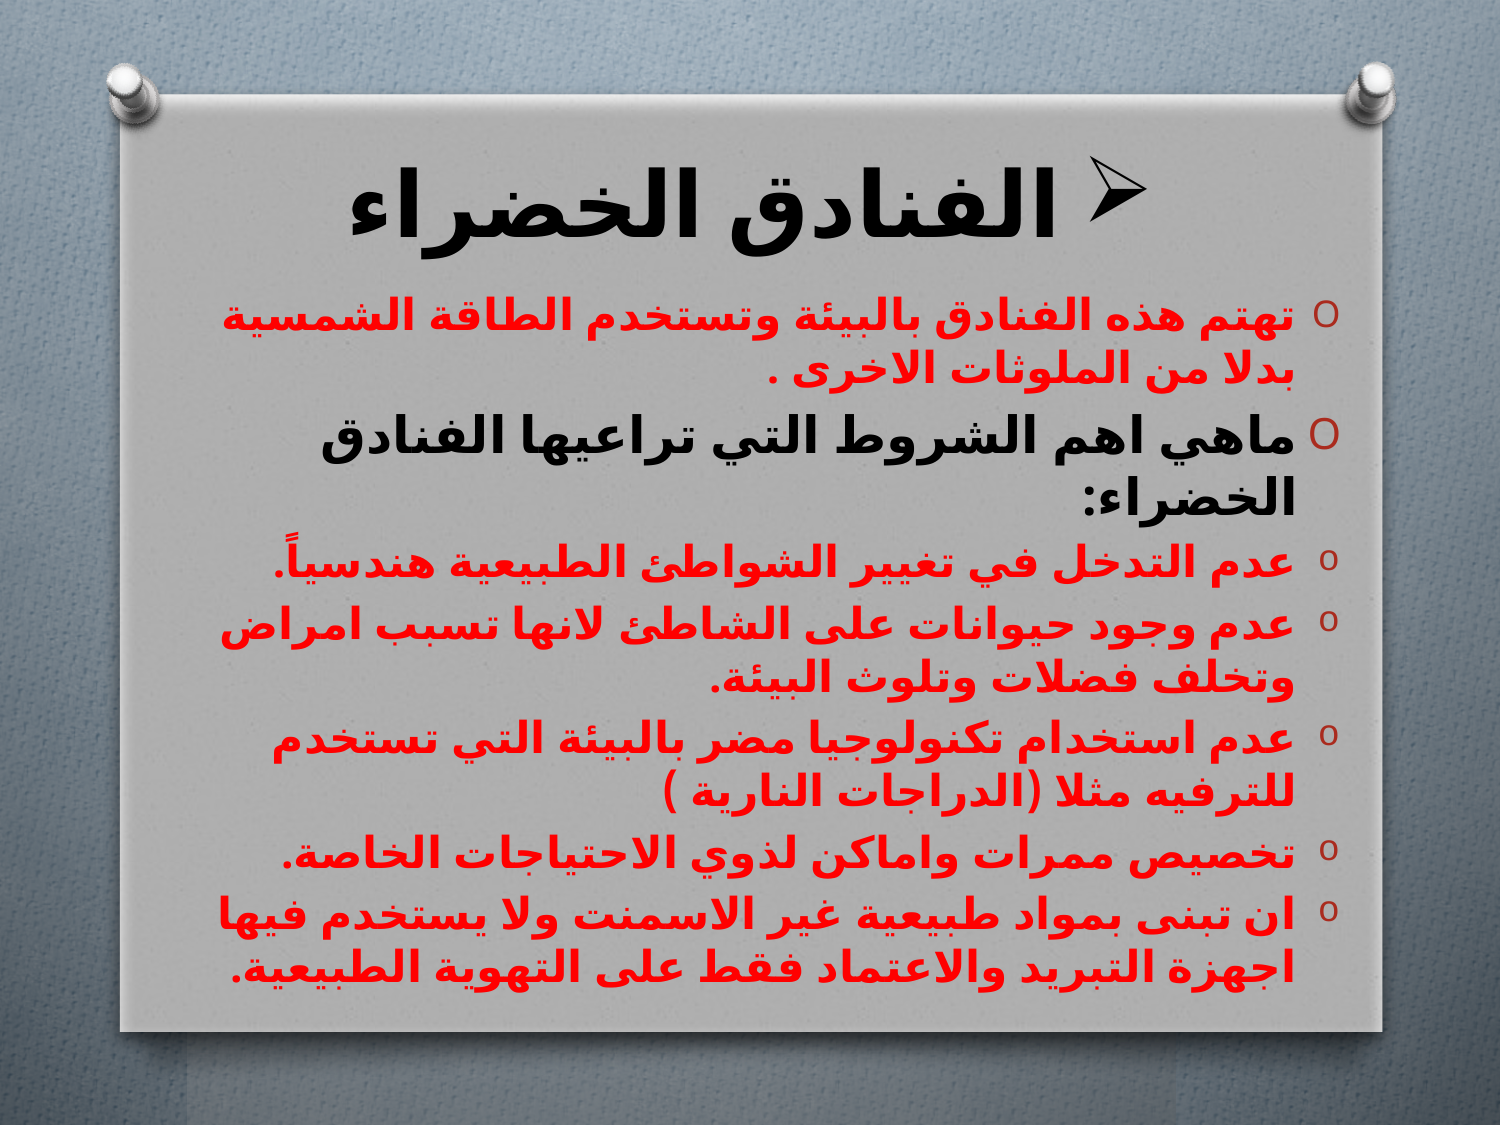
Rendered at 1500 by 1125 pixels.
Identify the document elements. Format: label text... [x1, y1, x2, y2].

title الفنادق الخضراء [179, 134, 1323, 268]
picture [75, 29, 198, 153]
picture [1317, 35, 1439, 156]
list تهتم هذه الفنادق بالبيئة وتستخدم الطاقة الشمسية بدلا من الملوثات الاخرى . ماهي اهم الشروط التي تراعيها الفنادق الخضراء: عدم التدخل في تغيير الشواطئ الطبيعية هندسياً. عدم وجود حيوانات على الشاطئ لانها تسبب امراض وتخلف فضلات وتلوث البيئة. عدم استخدام تكنولوجيا مضر بالبيئة التي تستخدم للترفيه مثلا (الدراجات النارية ) تخصيص ممرات واماكن لذوي الاحتياجات الخاصة. ان تبنى بمواد طبيعية غير الاسمنت ولا يستخدم فيها اجهزة التبريد والاعتماد فقط على التهوية الطبيعية. [147, 278, 1353, 1012]
